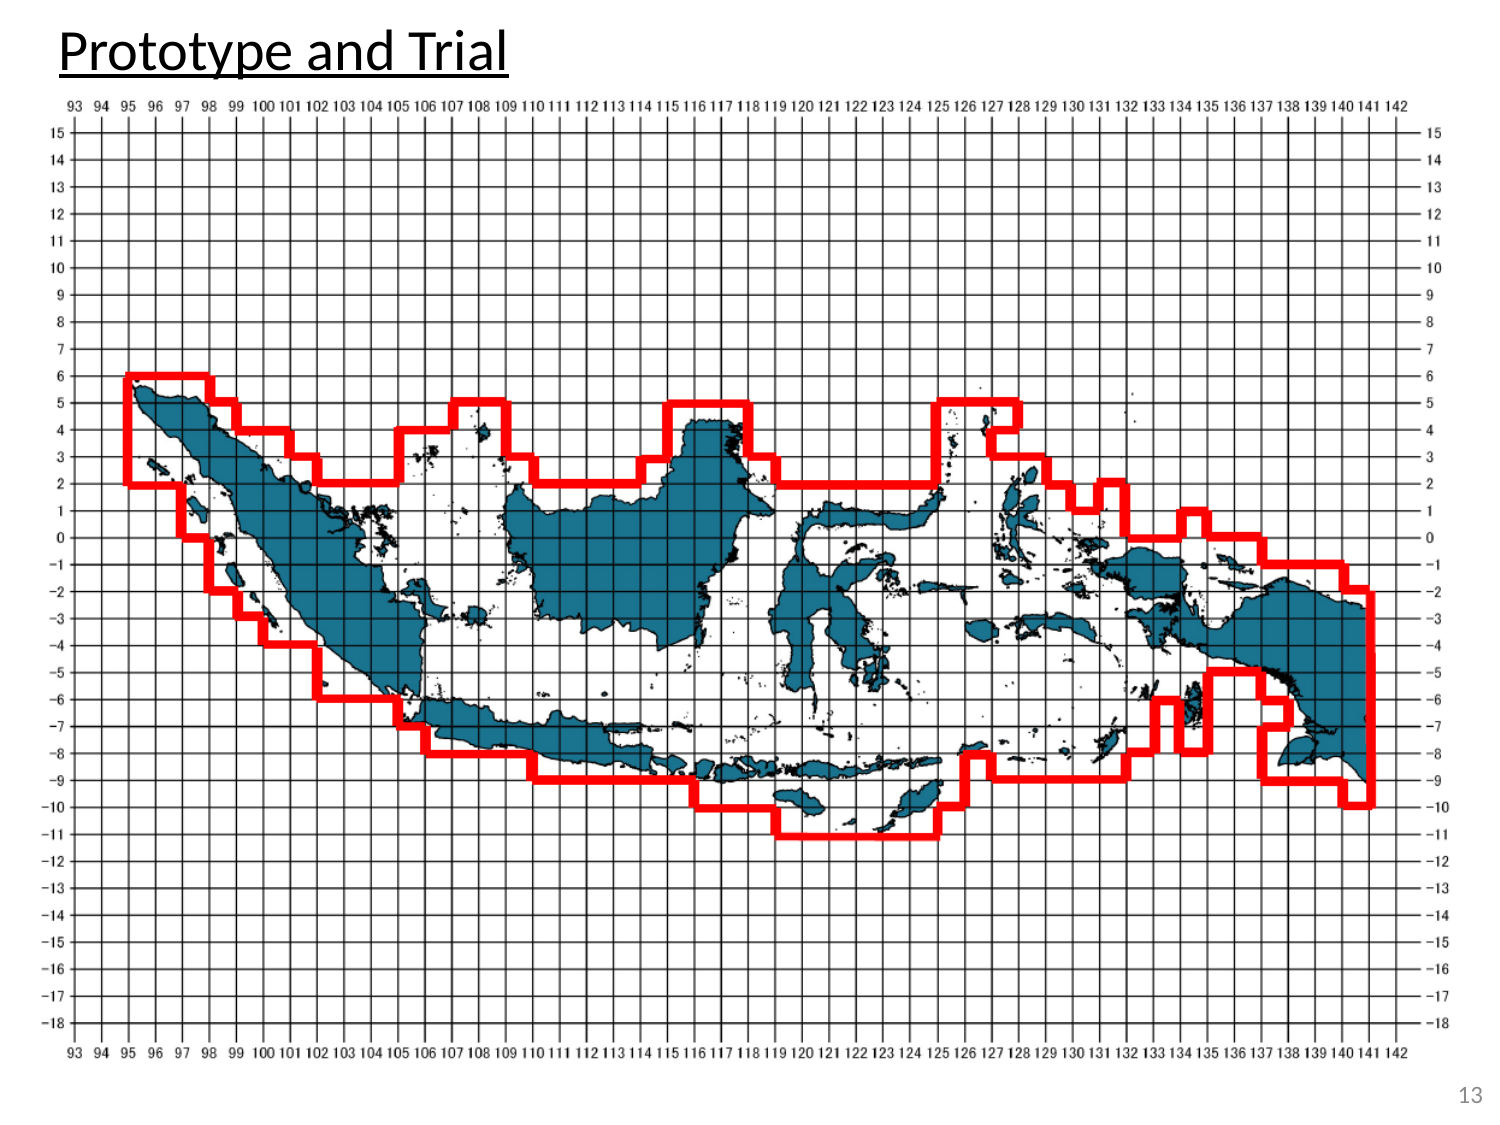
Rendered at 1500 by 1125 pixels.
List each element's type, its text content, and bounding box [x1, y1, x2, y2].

text_box Prototype and Trial [44, 4, 524, 90]
picture [41, 90, 1459, 1074]
slide_number 13 [1160, 1063, 1499, 1124]
